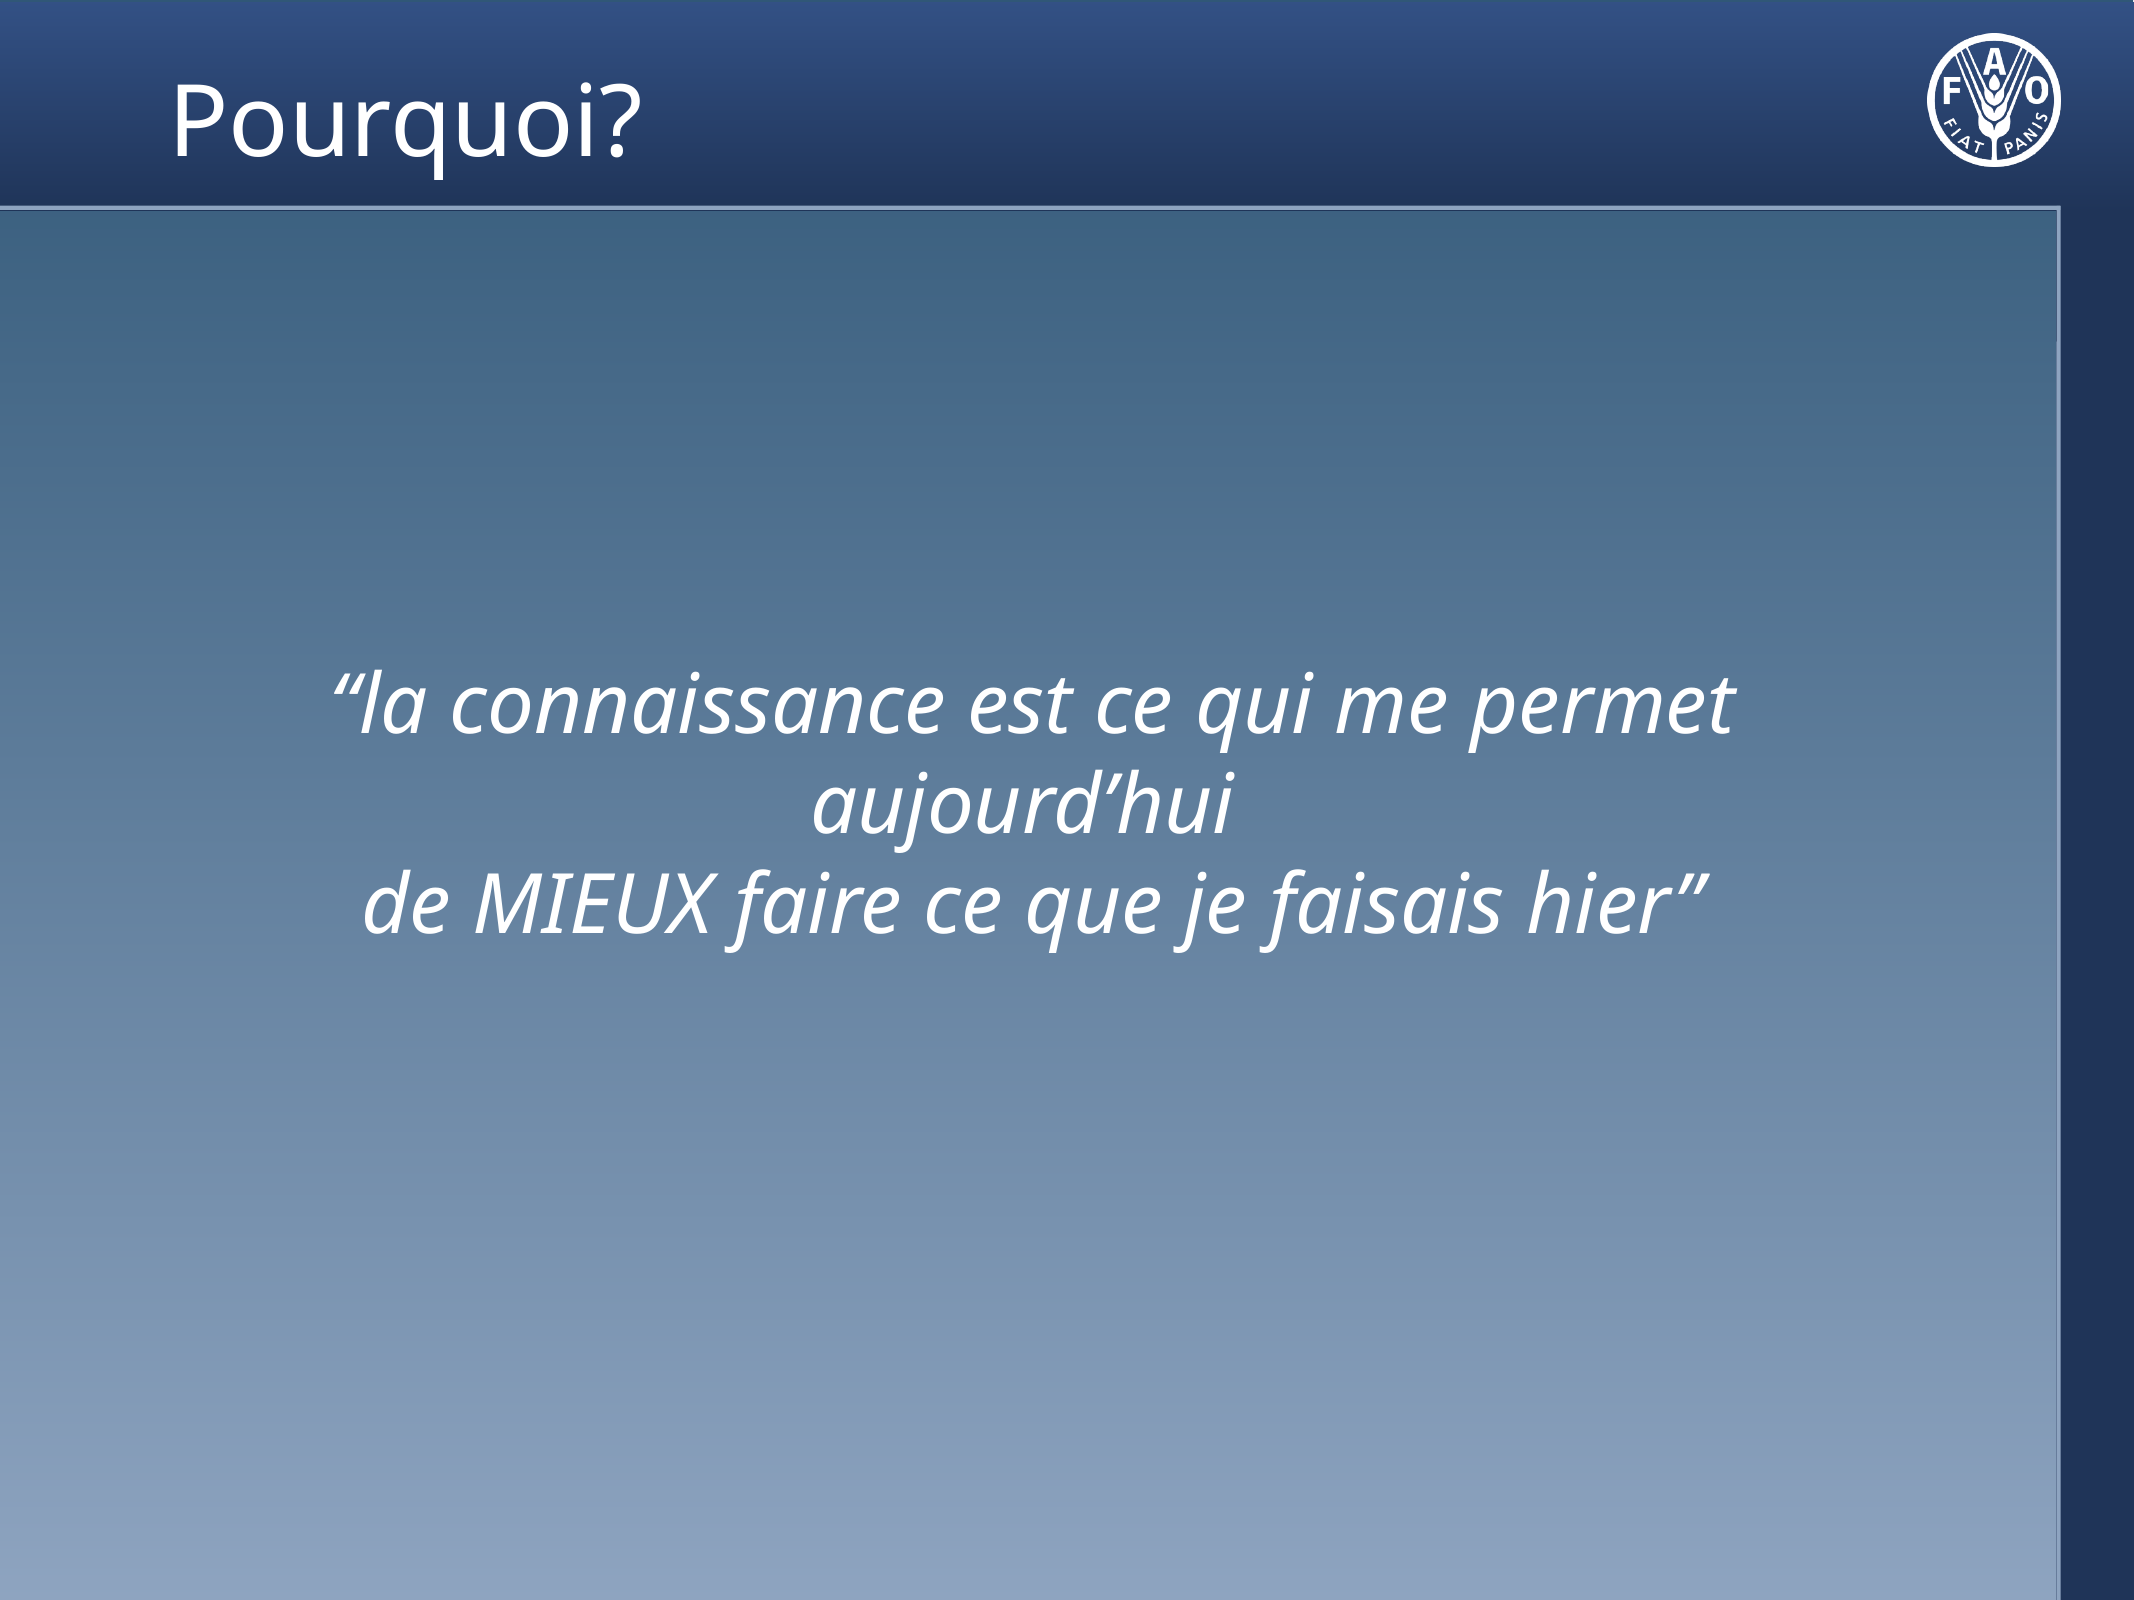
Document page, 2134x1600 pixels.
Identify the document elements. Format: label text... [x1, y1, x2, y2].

title “la connaissance est ce qui me permet aujourd’hui de MIEUX faire ce que je faisais hier” [175, 330, 1892, 1270]
text_box Pourquoi? [159, 0, 1974, 288]
picture [1974, 33, 2061, 167]
